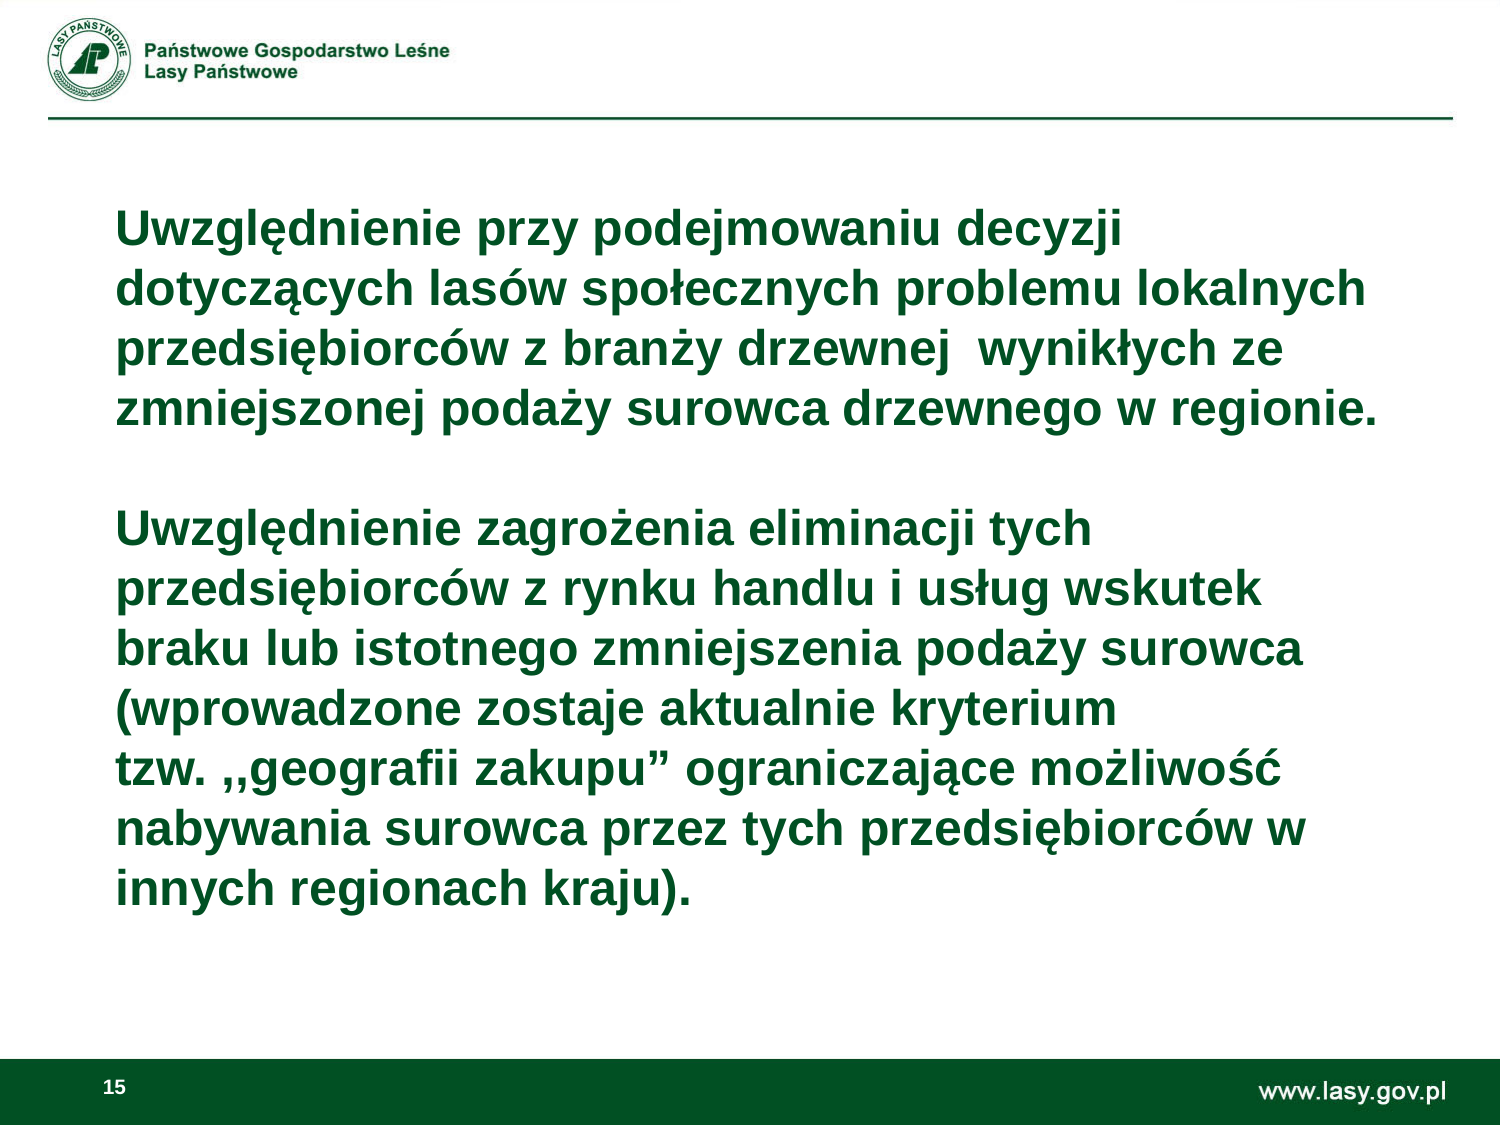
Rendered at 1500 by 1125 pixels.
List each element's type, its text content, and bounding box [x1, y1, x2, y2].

picture [0, 0, 1500, 1125]
title Uwzględnienie przy podejmowaniu decyzji dotyczących lasów społecznych problemu lokalnych przedsiębiorców z branży drzewnej wynikłych ze zmniejszonej podaży surowca drzewnego w regionie. Uwzględnienie zagrożenia eliminacji tych przedsiębiorców z rynku handlu i usług wskutek braku lub istotnego zmniejszenia podaży surowca (wprowadzone zostaje aktualnie kryterium tzw. ,,geografii zakupu” ograniczające możliwość nabywania surowca przez tych przedsiębiorców w innych regionach kraju). [100, 148, 1425, 1012]
